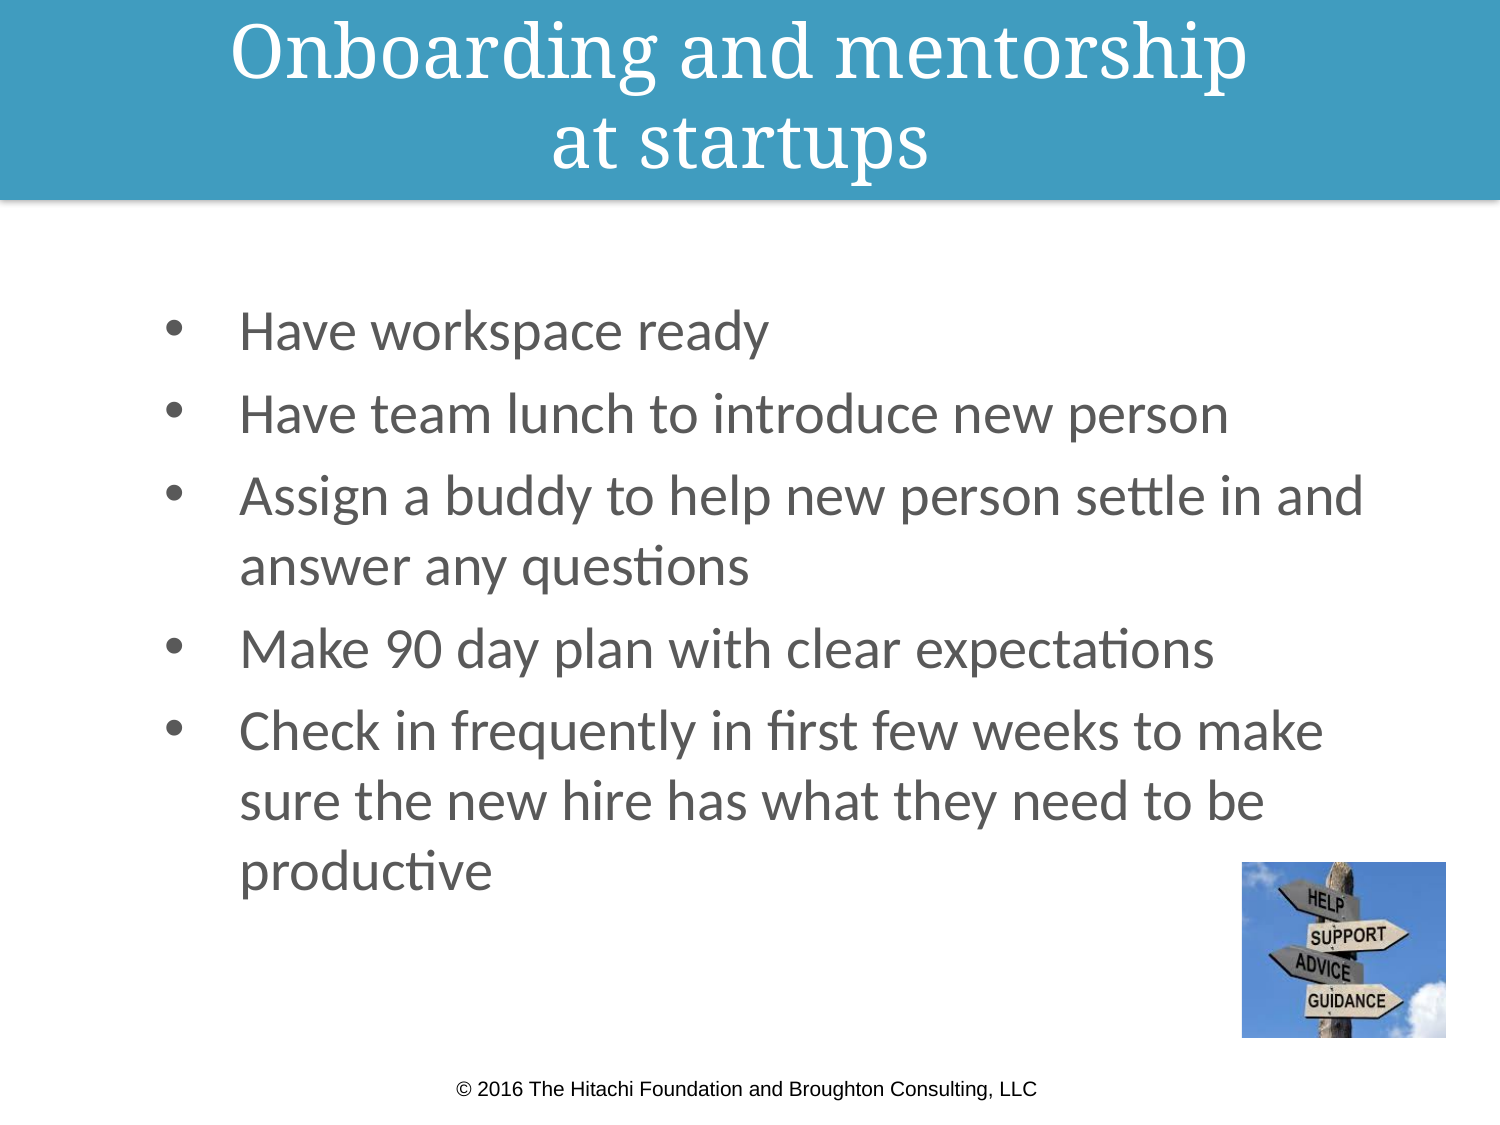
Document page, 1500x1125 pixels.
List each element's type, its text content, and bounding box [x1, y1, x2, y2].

footer © 2016 The Hitachi Foundation and Broughton Consulting, LLC [399, 1067, 1100, 1100]
picture [1241, 862, 1446, 1038]
title Onboarding and mentorship at startups [112, 24, 1388, 163]
text_box Have workspace ready Have team lunch to introduce new person Assign a buddy to help new person settle in and answer any questions Make 90 day plan with clear expectations Check in frequently in first few weeks to make sure the new hire has what they need to be productive [0, 285, 1400, 983]
